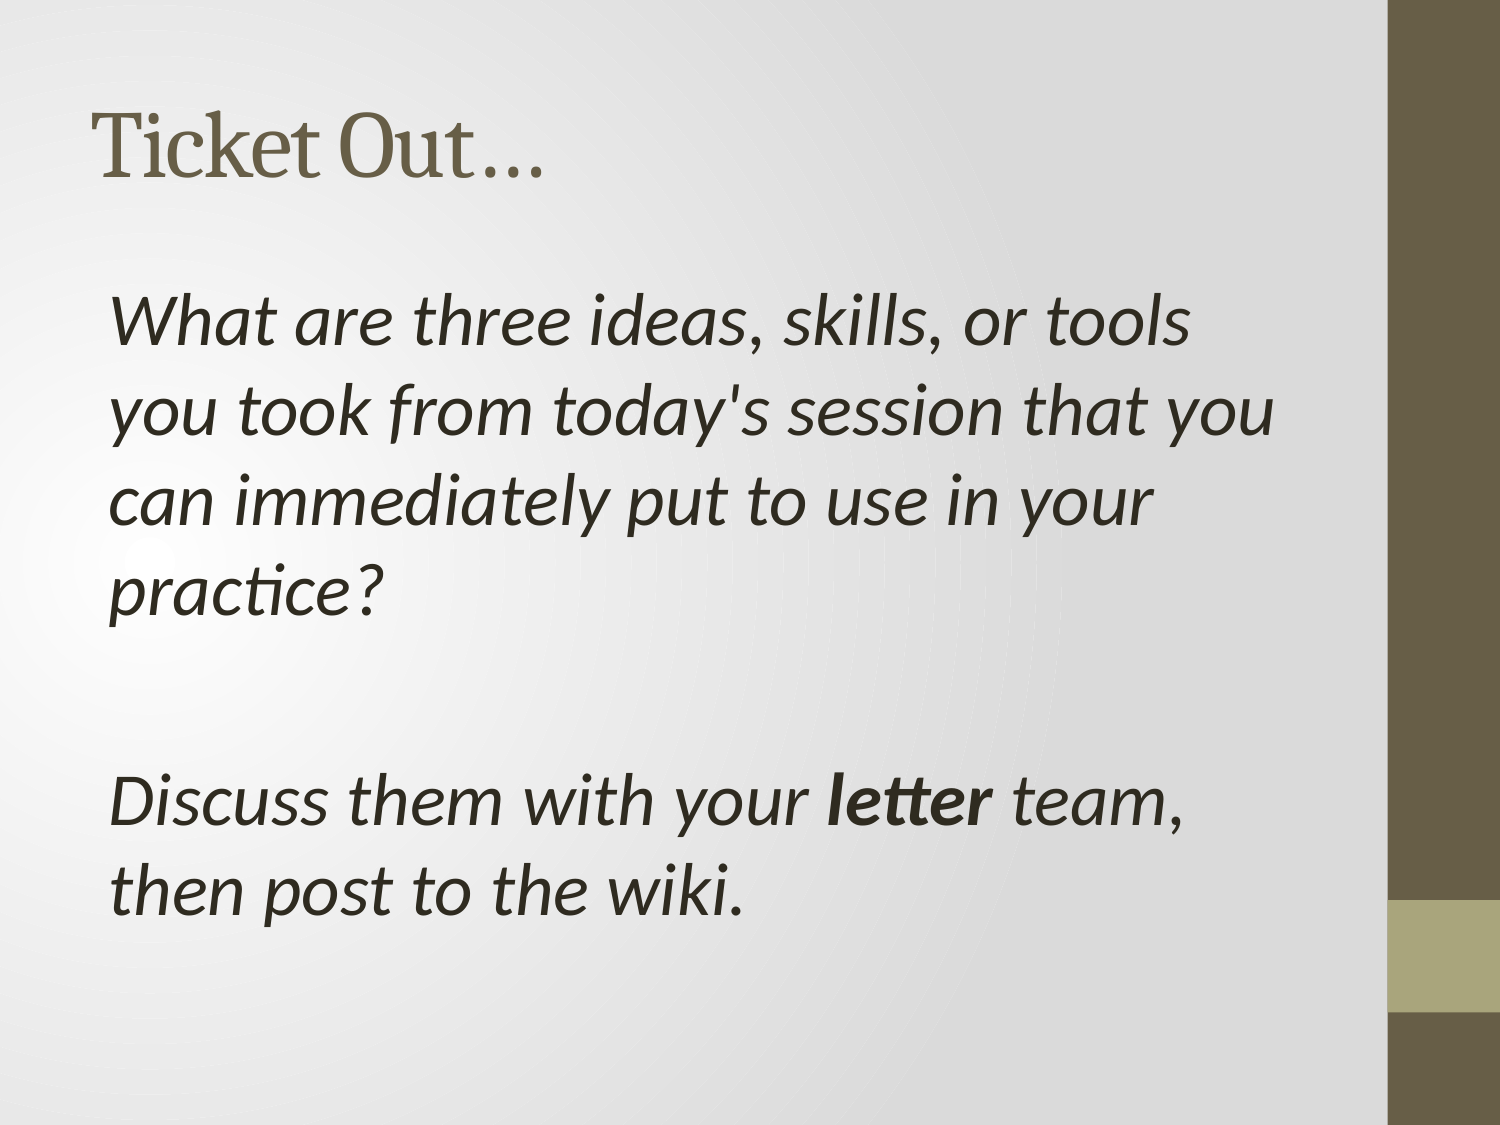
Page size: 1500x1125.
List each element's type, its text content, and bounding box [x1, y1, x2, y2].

list What are three ideas, skills, or tools you took from today's session that you can immediately put to use in your practice? Discuss them with your letter team, then post to the wiki. [75, 262, 1325, 1050]
title Ticket Out… [75, 45, 1325, 233]
